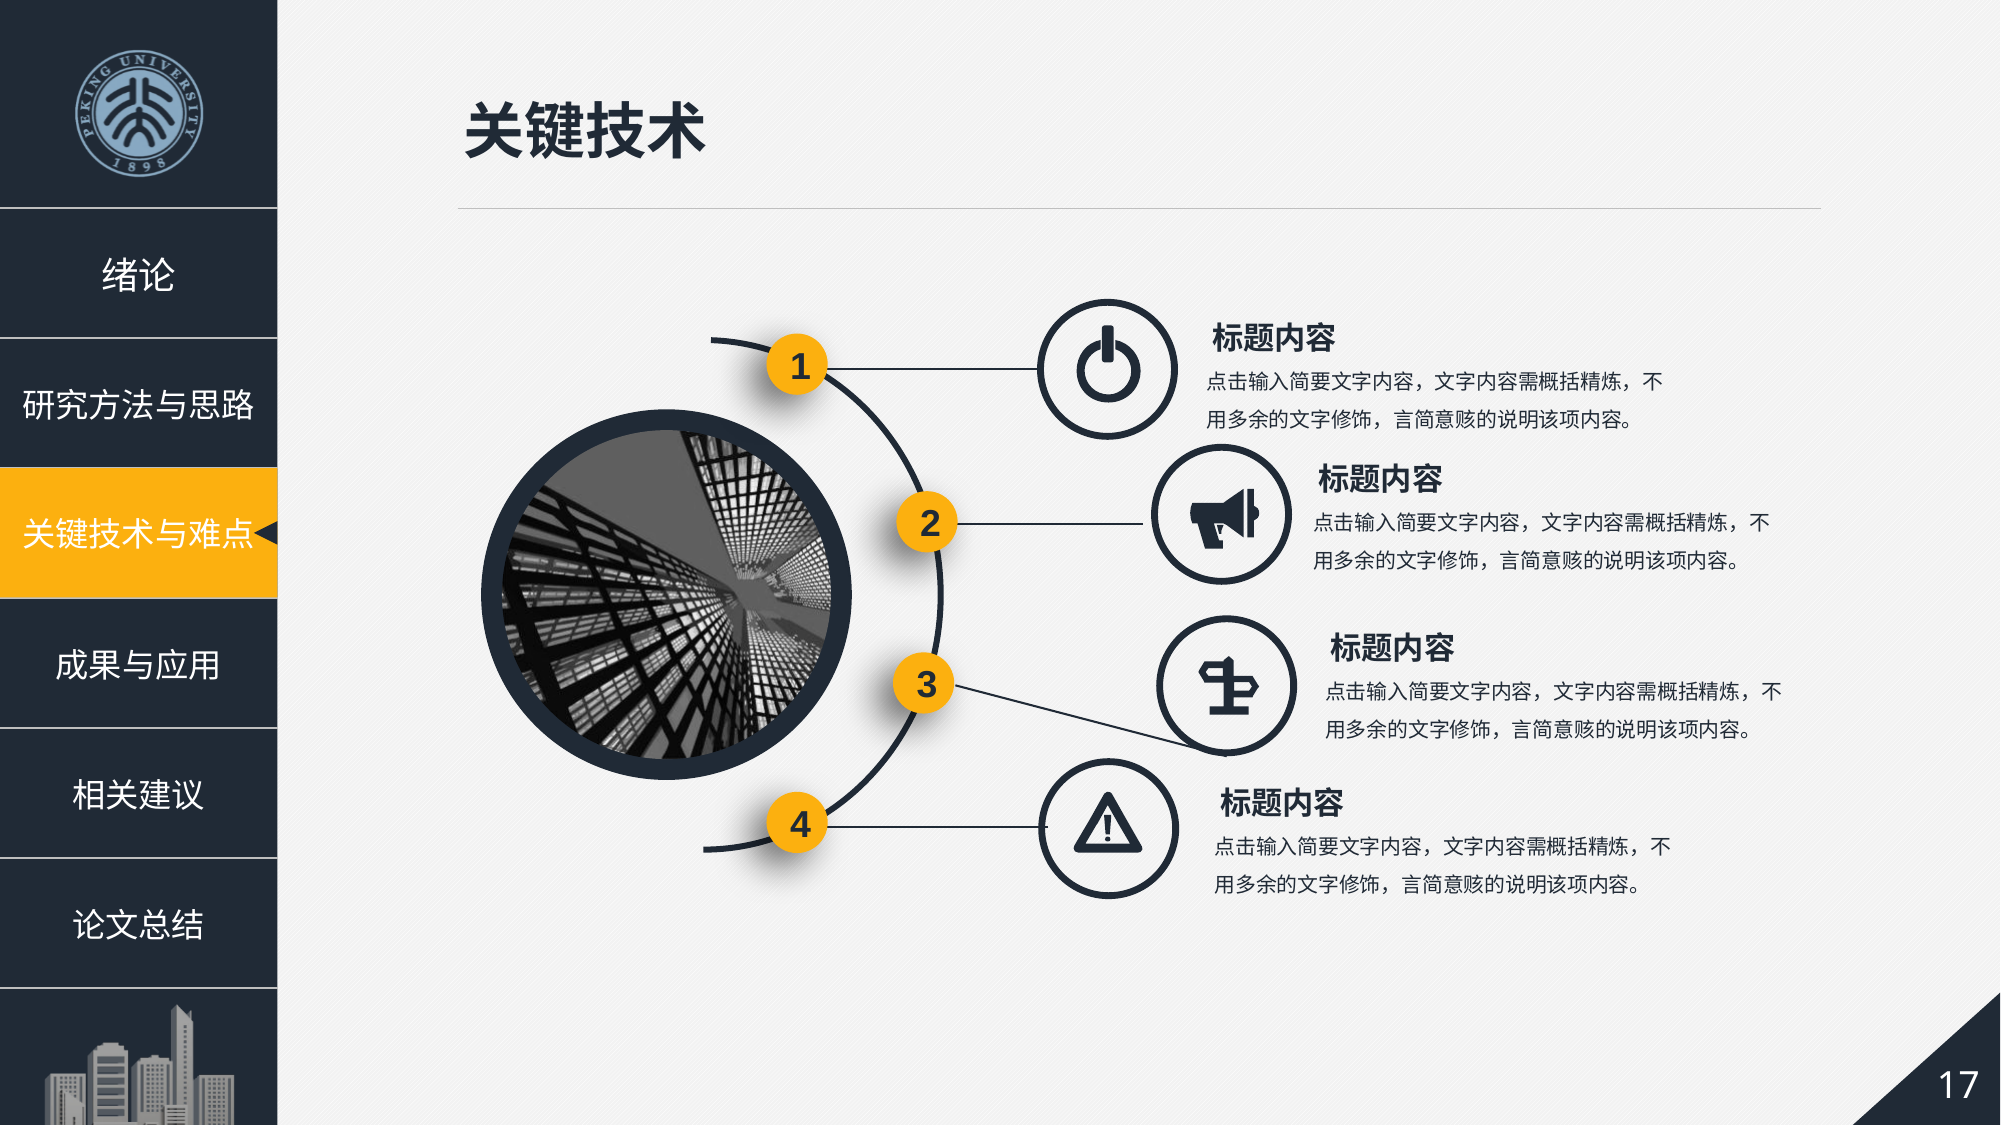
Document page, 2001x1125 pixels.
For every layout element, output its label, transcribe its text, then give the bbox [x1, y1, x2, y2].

text_box 1 [765, 332, 829, 396]
text_box 4 [765, 790, 829, 855]
text_box 点击输入简要文字内容，文字内容需概括精炼，不用多余的文字修饰，言简意赅的说明该项内容。 [1191, 348, 1691, 439]
text_box [932, 583, 945, 648]
text_box 标题内容 [1315, 620, 1471, 659]
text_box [935, 564, 944, 579]
text_box 标题内容 [1303, 451, 1459, 489]
text_box 点击输入简要文字内容，文字内容需概括精炼，不用多余的文字修饰，言简意赅的说明该项内容。 [1298, 489, 1798, 580]
text_box 3 [891, 651, 956, 715]
text_box 2 [895, 490, 959, 554]
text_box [733, 842, 742, 852]
text_box [702, 844, 727, 854]
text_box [890, 738, 904, 747]
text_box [1156, 615, 1298, 757]
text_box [914, 487, 925, 492]
text_box [839, 380, 920, 479]
text_box 点击输入简要文字内容，文字内容需概括精炼，不用多余的文字修饰，言简意赅的说明该项内容。 [1199, 814, 1699, 904]
text_box 点击输入简要文字内容，文字内容需概括精炼，不用多余的文字修饰，言简意赅的说明该项内容。 [1310, 659, 1810, 749]
picture [16, 1004, 260, 1125]
text_box 标题内容 [1197, 310, 1353, 348]
text_box [709, 336, 740, 347]
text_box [744, 341, 760, 350]
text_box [1151, 443, 1292, 585]
text_box [831, 752, 894, 812]
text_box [1037, 298, 1178, 440]
text_box 关键技术 [448, 84, 723, 173]
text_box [825, 373, 831, 385]
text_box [1038, 758, 1180, 900]
text_box 标题内容 [1204, 775, 1361, 814]
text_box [481, 409, 852, 780]
